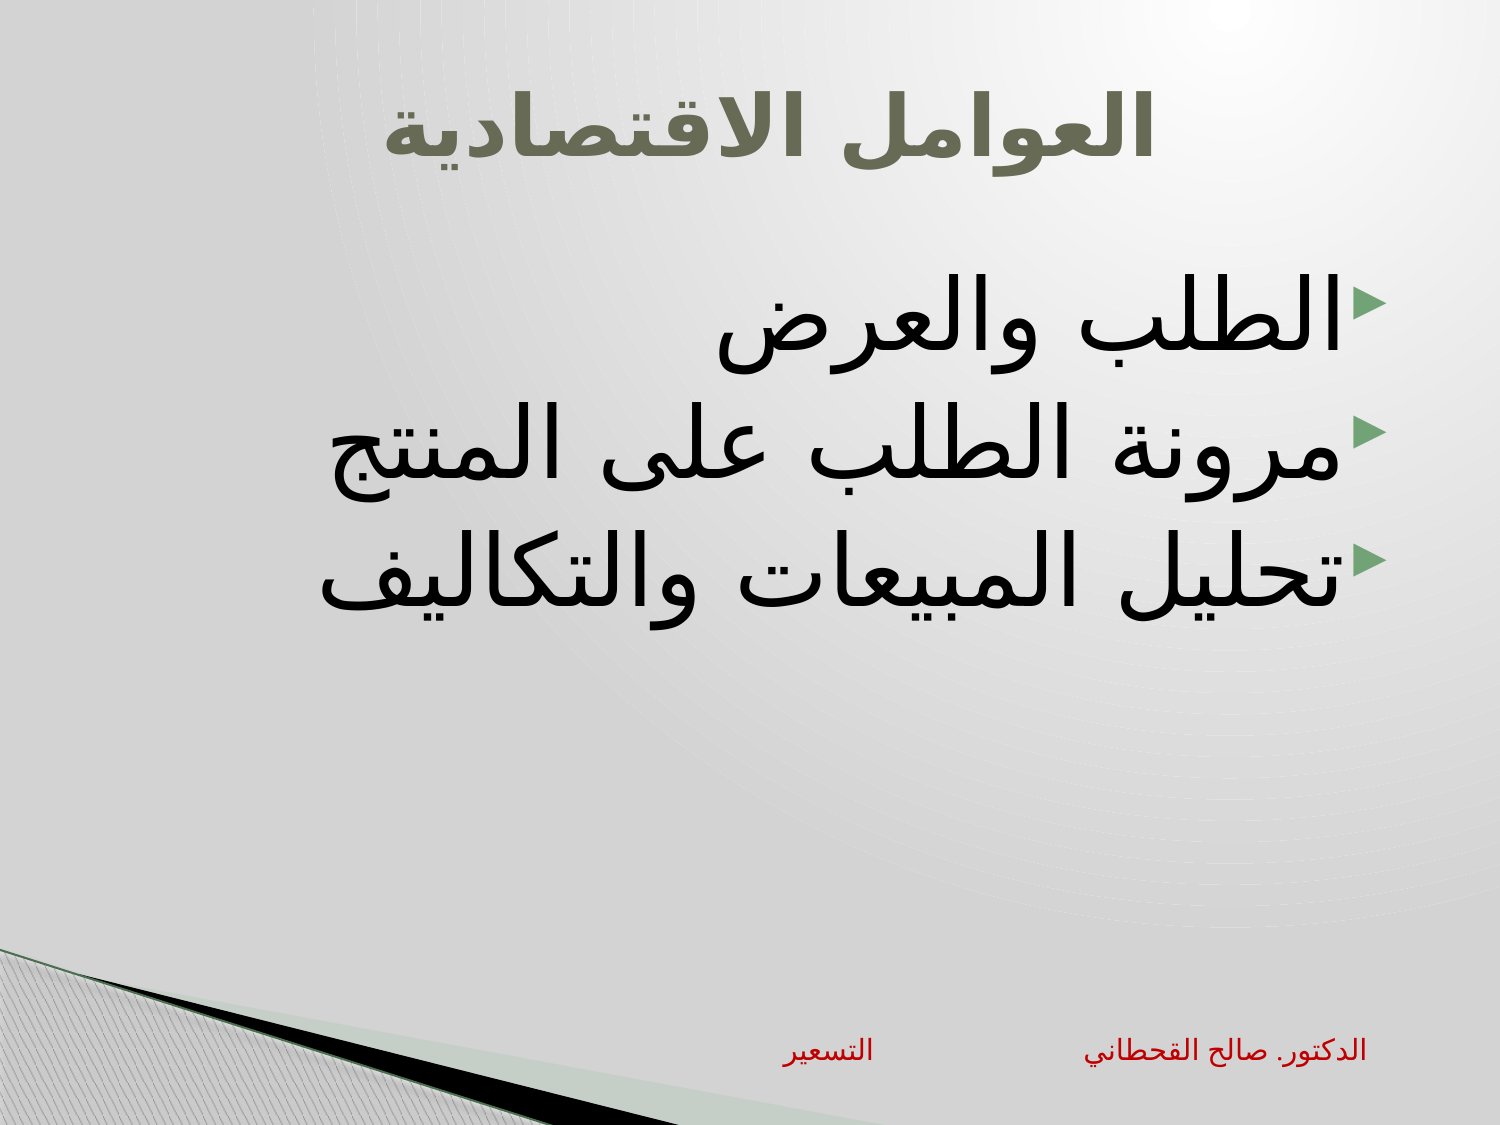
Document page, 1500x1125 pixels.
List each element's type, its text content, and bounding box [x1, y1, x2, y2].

footer التسعير الدكتور. صالح القحطاني [585, 1042, 1383, 1103]
title العوامل الاقتصادية [133, 56, 1409, 188]
list الطلب والعرض مرونة الطلب على المنتج تحليل المبيعات والتكاليف [75, 243, 1425, 986]
